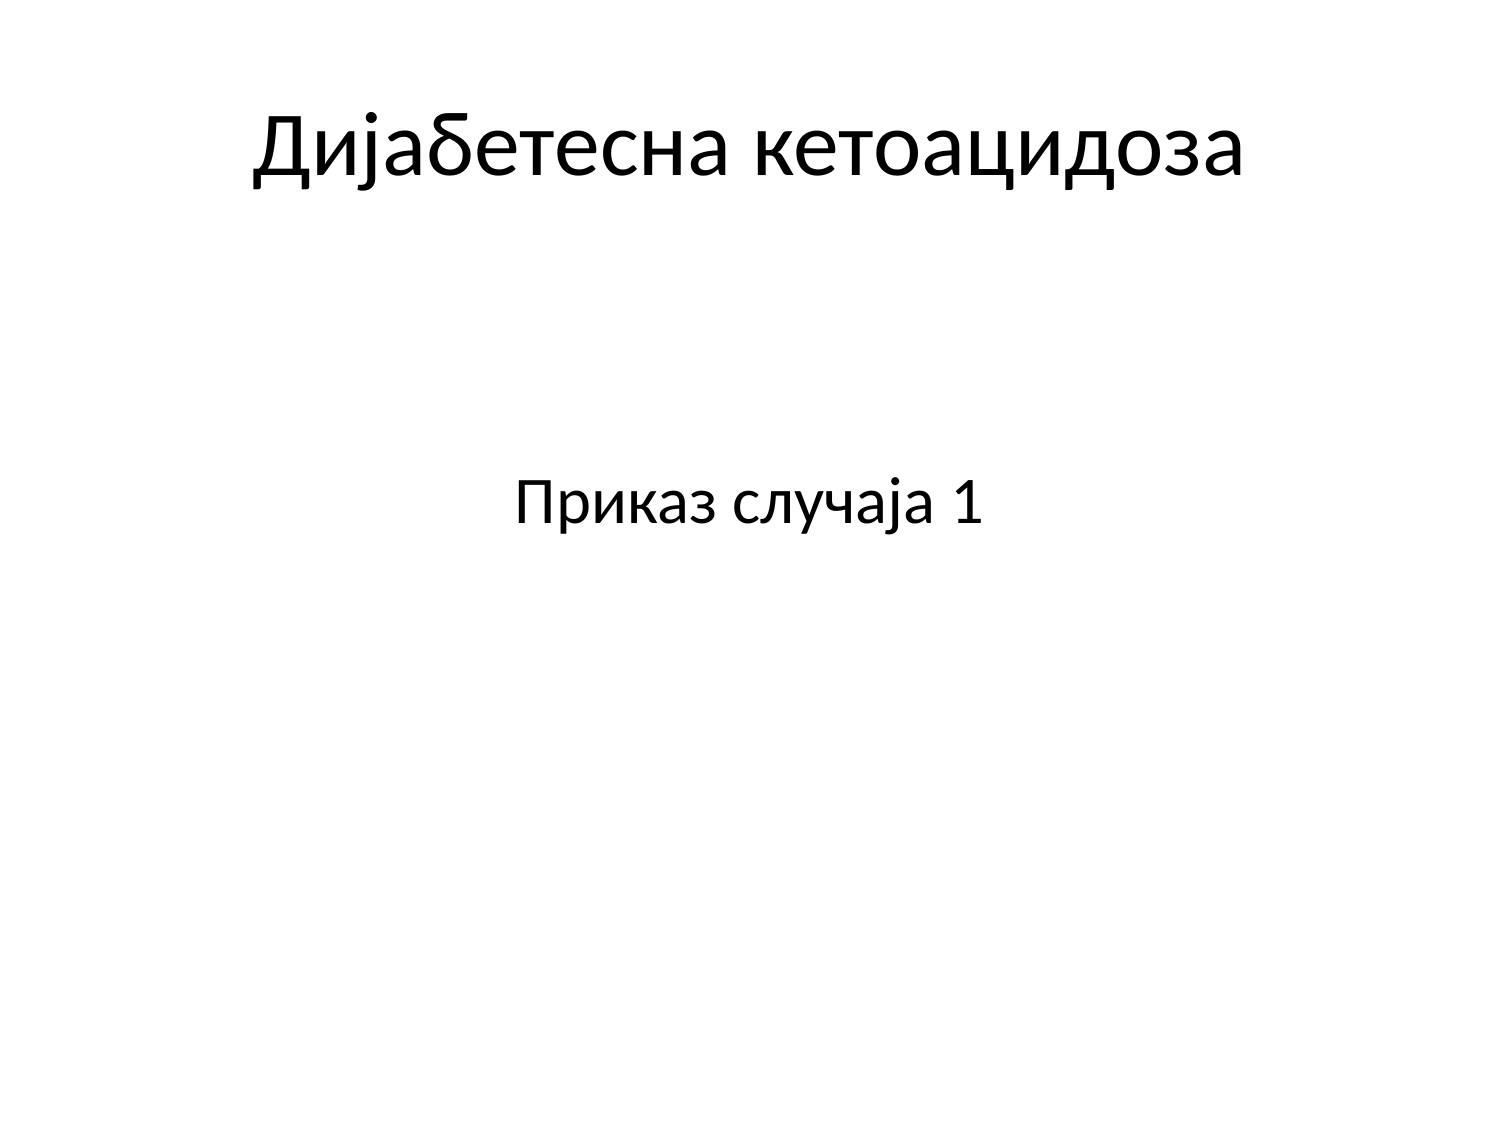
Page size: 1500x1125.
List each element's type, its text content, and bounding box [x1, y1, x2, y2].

title Дијабетесна кетоацидоза [75, 45, 1425, 233]
list Приказ случаја 1 [75, 262, 1425, 1005]
